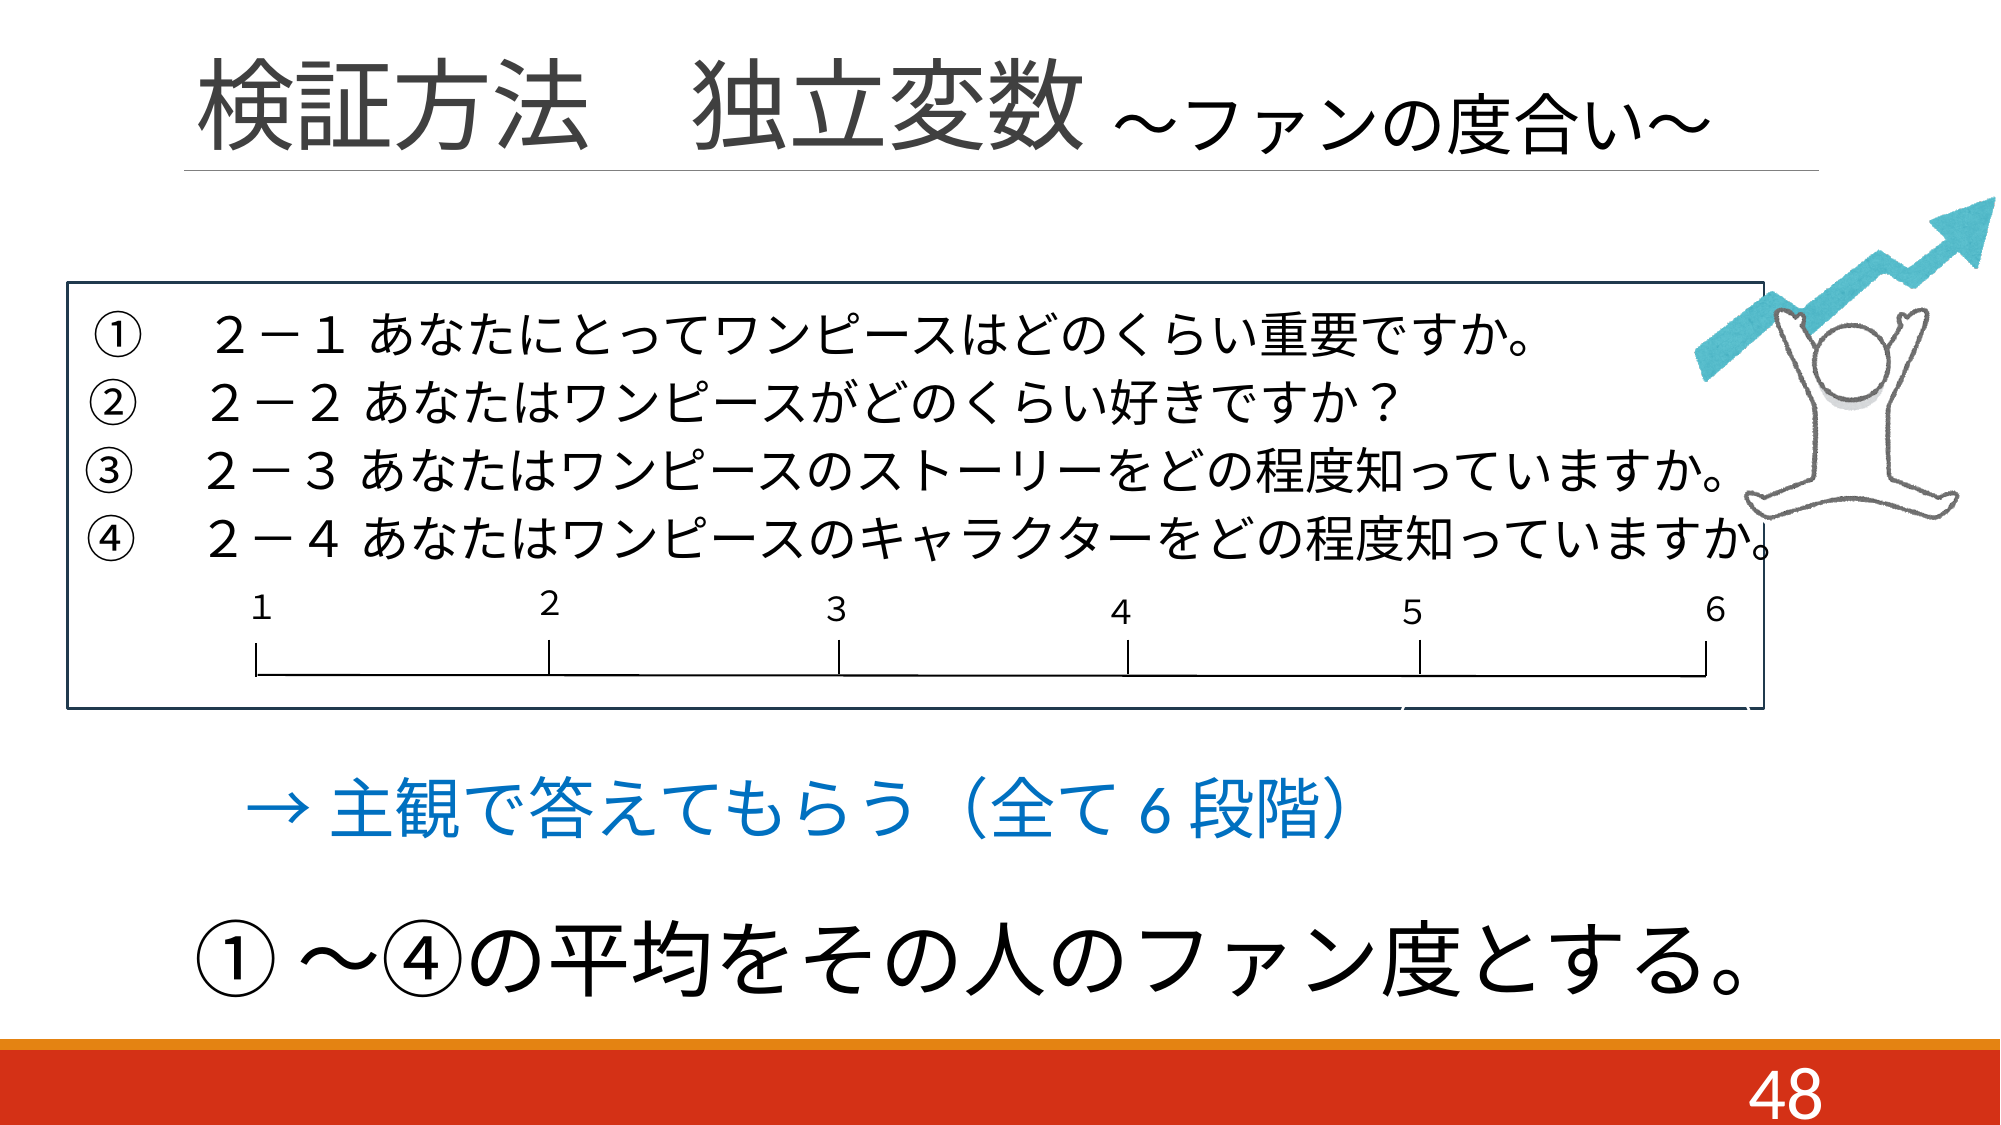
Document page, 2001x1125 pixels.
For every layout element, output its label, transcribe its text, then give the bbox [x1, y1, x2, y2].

text_box ③ ２－３ あなたはワンピースのストーリーをどの程度知っていますか。 [70, 432, 1685, 507]
picture [1687, 188, 2000, 536]
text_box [230, 574, 1742, 678]
text_box ④ ２－４ あなたはワンピースのキャラクターをどの程度知っていますか。 [71, 500, 1800, 576]
text_box ①～④の平均をその人のファン度とする。 [179, 899, 1755, 1015]
text_box [1732, 576, 1765, 710]
slide_number 48 [1624, 1059, 1840, 1120]
text_box ① ２－１ あなたにとってワンピースはどのくらい重要ですか。 [78, 296, 1574, 371]
text_box ～ファンの度合い～ [1098, 75, 1729, 171]
title 検証方法 独立変数 [180, 28, 1830, 171]
text_box [1397, 686, 1754, 899]
text_box →主観で答えてもらう（全て6段階） [230, 759, 1471, 854]
text_box ② ２－２ あなたはワンピースがどのくらい好きですか？ [73, 364, 1425, 432]
text_box [66, 281, 1685, 710]
